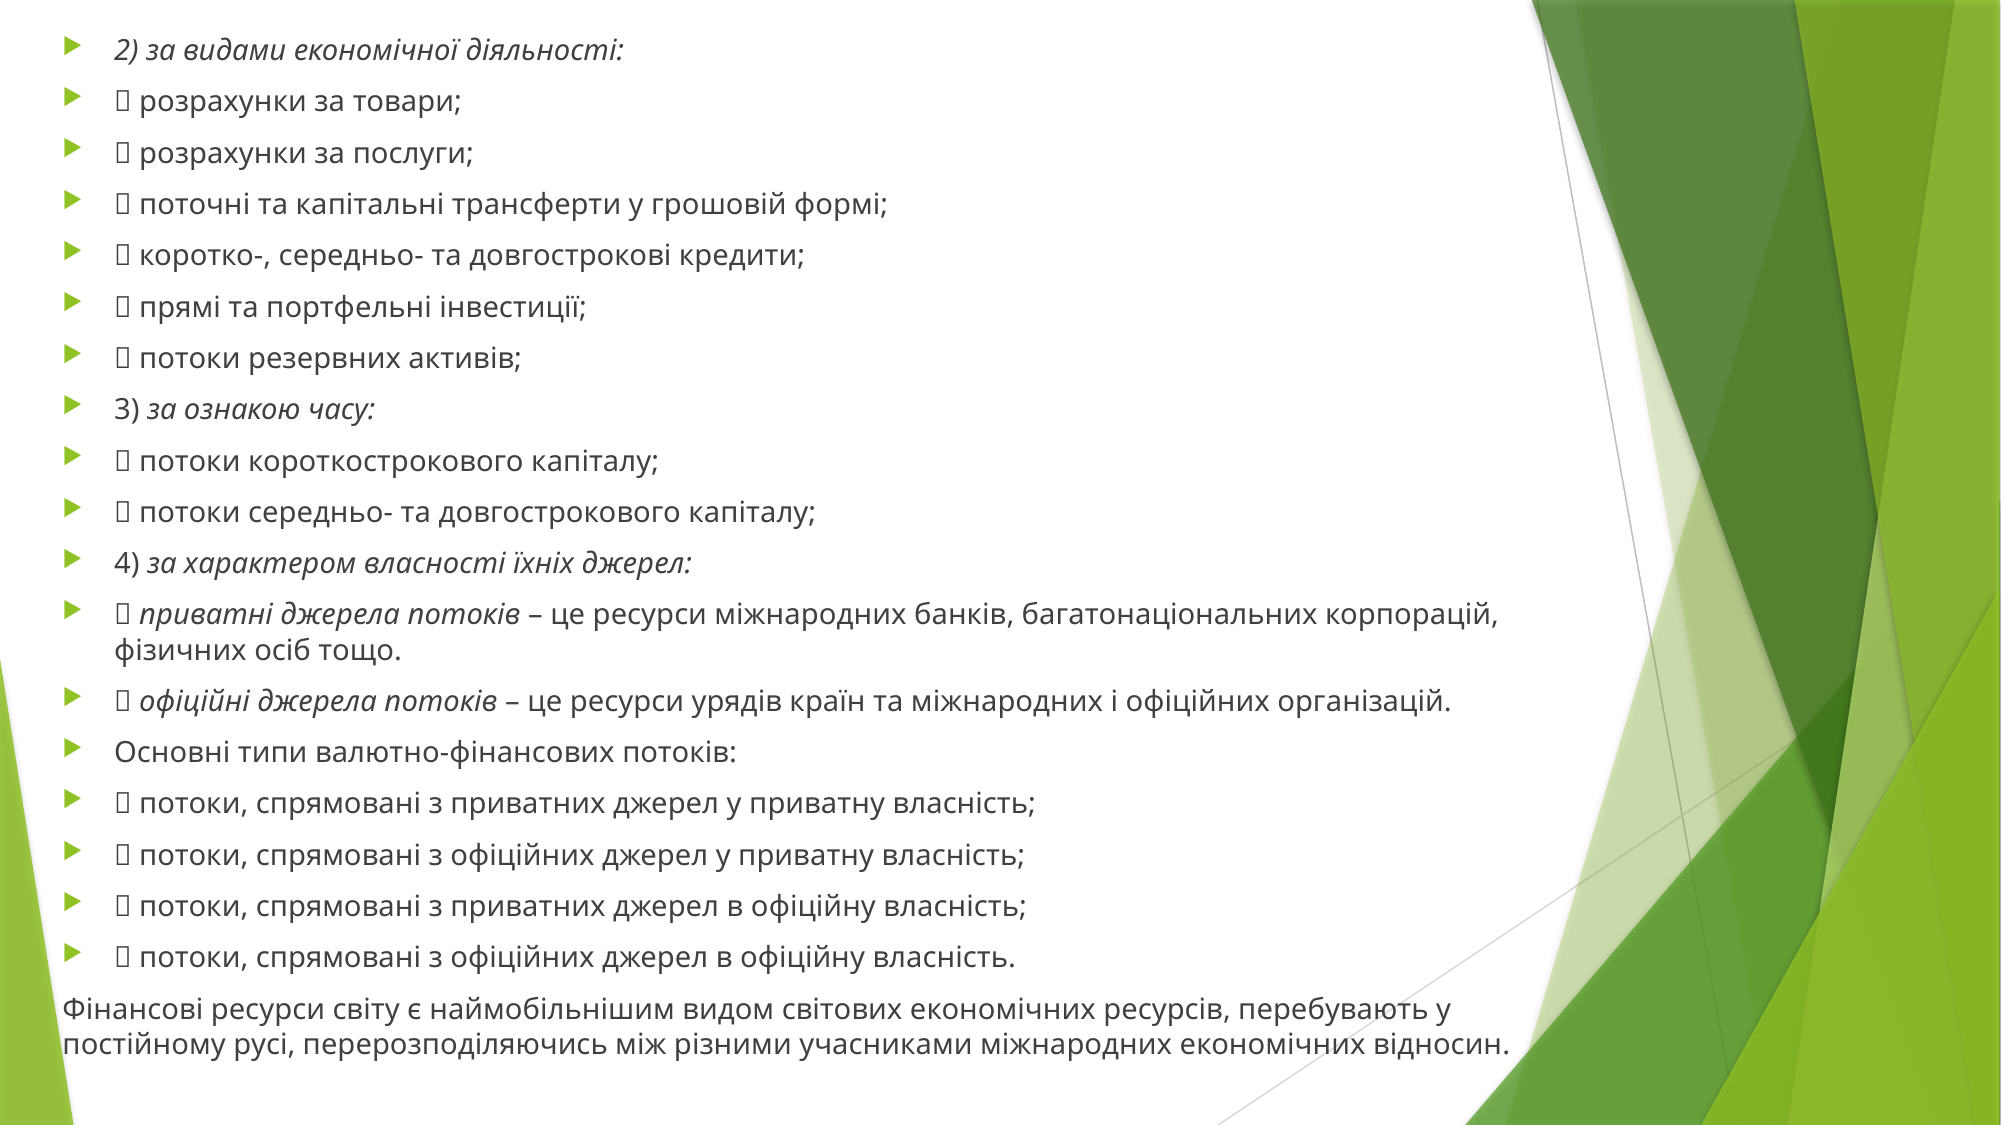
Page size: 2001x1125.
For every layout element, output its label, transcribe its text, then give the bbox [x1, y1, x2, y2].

list 2) за видами економічної діяльності:  розрахунки за товари;  розрахунки за послуги;  поточні та капітальні трансферти у грошовій формі;  коротко-, середньо- та довгострокові кредити;  прямі та портфельні інвестиції;  потоки резервних активів; 3) за ознакою часу:  потоки короткострокового капіталу;  потоки середньо- та довгострокового капіталу; 4) за характером власності їхніх джерел:  приватні джерела потоків – це ресурси міжнародних банків, багатонаціональних корпорацій, фізичних осіб тощо.  офіційні джерела потоків – це ресурси урядів країн та міжнародних і офіційних організацій. Основні типи валютно-фінансових потоків:  потоки, спрямовані з приватних джерел у приватну власність;  потоки, спрямовані з офіційних джерел у приватну власність;  потоки, спрямовані з приватних джерел в офіційну власність;  потоки, спрямовані з офіційних джерел в офіційну власність. Фінансові ресурси світу є наймобільнішим видом світових економічних ресурсів, перебувають у постійному русі, перерозподіляючись між різними учасниками міжнародних економічних відносин. [47, 23, 1572, 1071]
